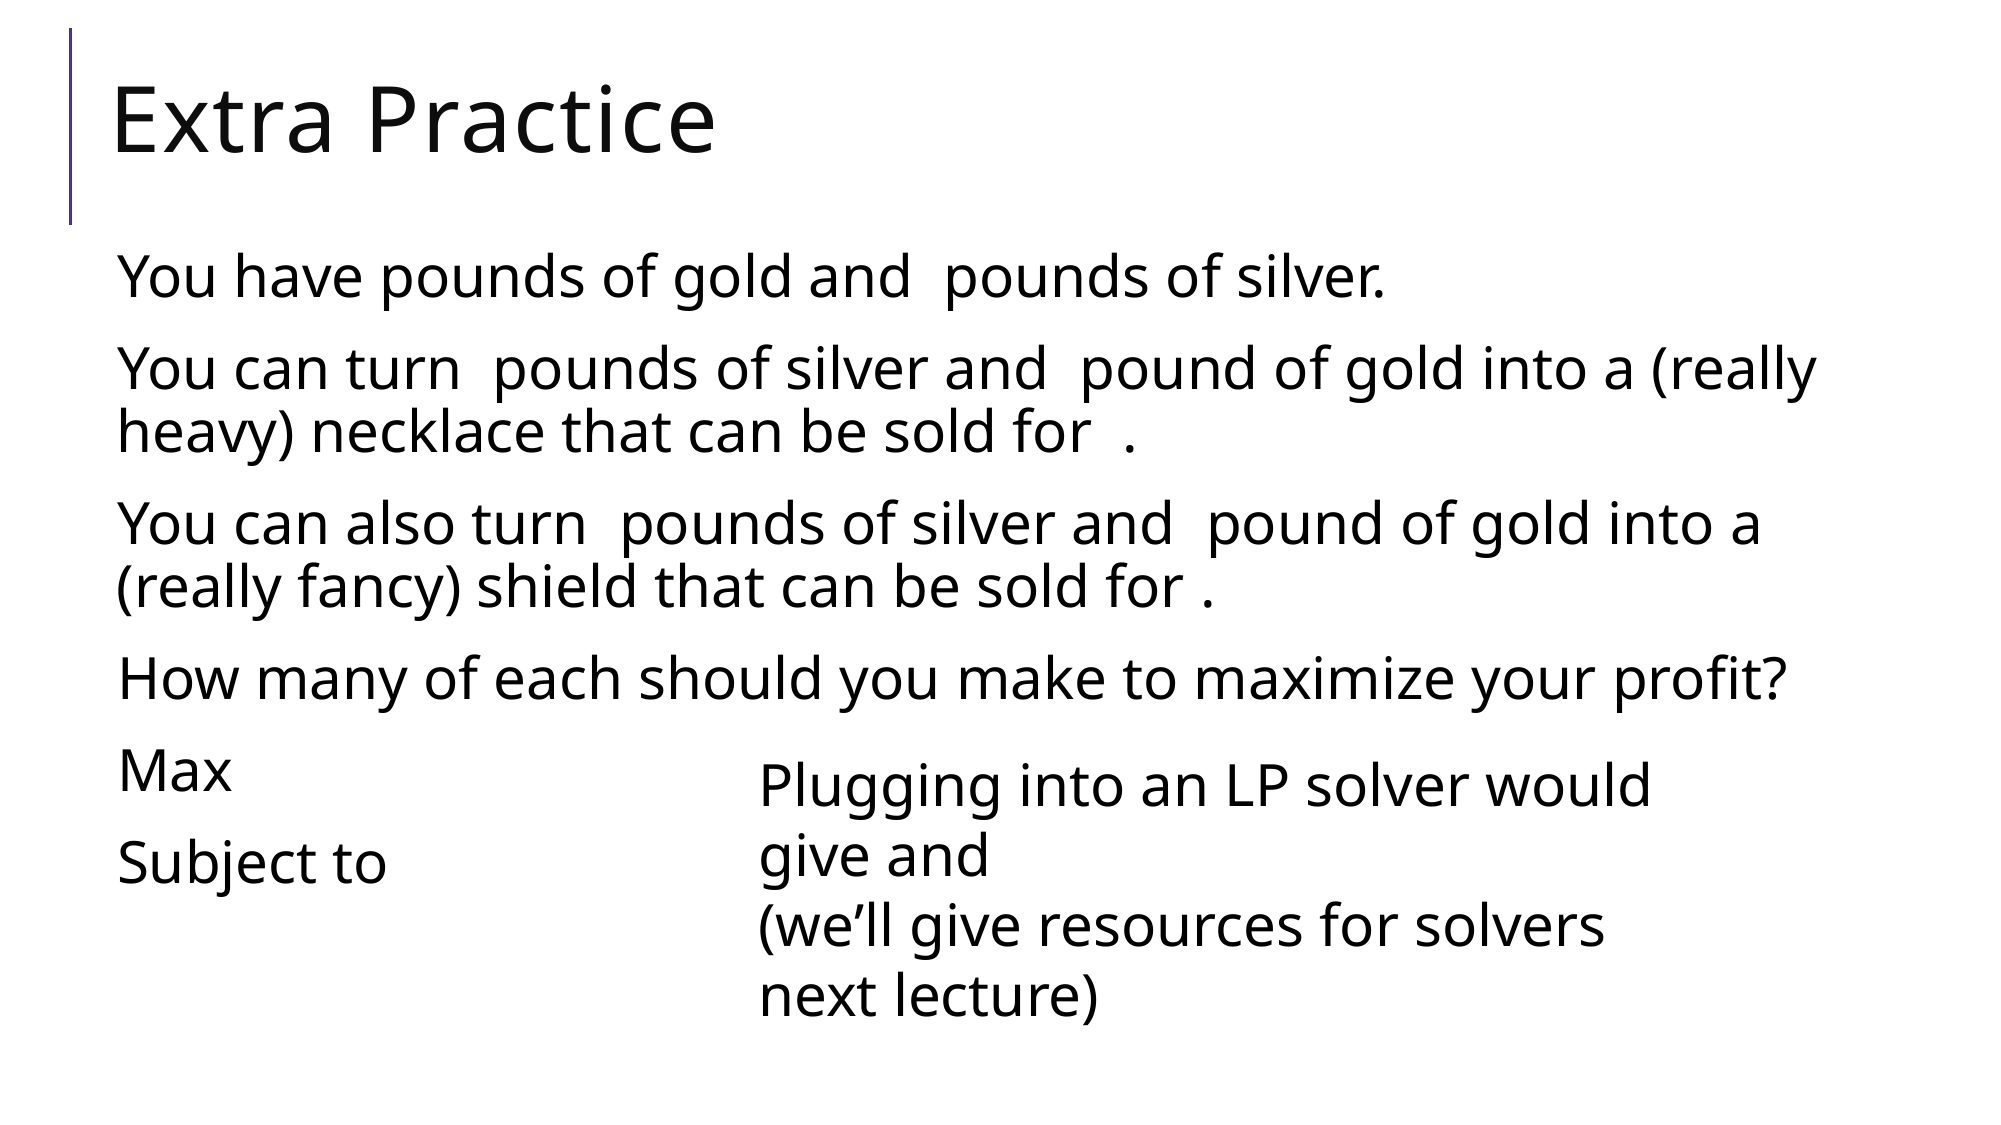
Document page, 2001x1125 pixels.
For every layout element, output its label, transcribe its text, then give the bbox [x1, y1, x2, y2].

title Extra Practice [94, 43, 1930, 210]
